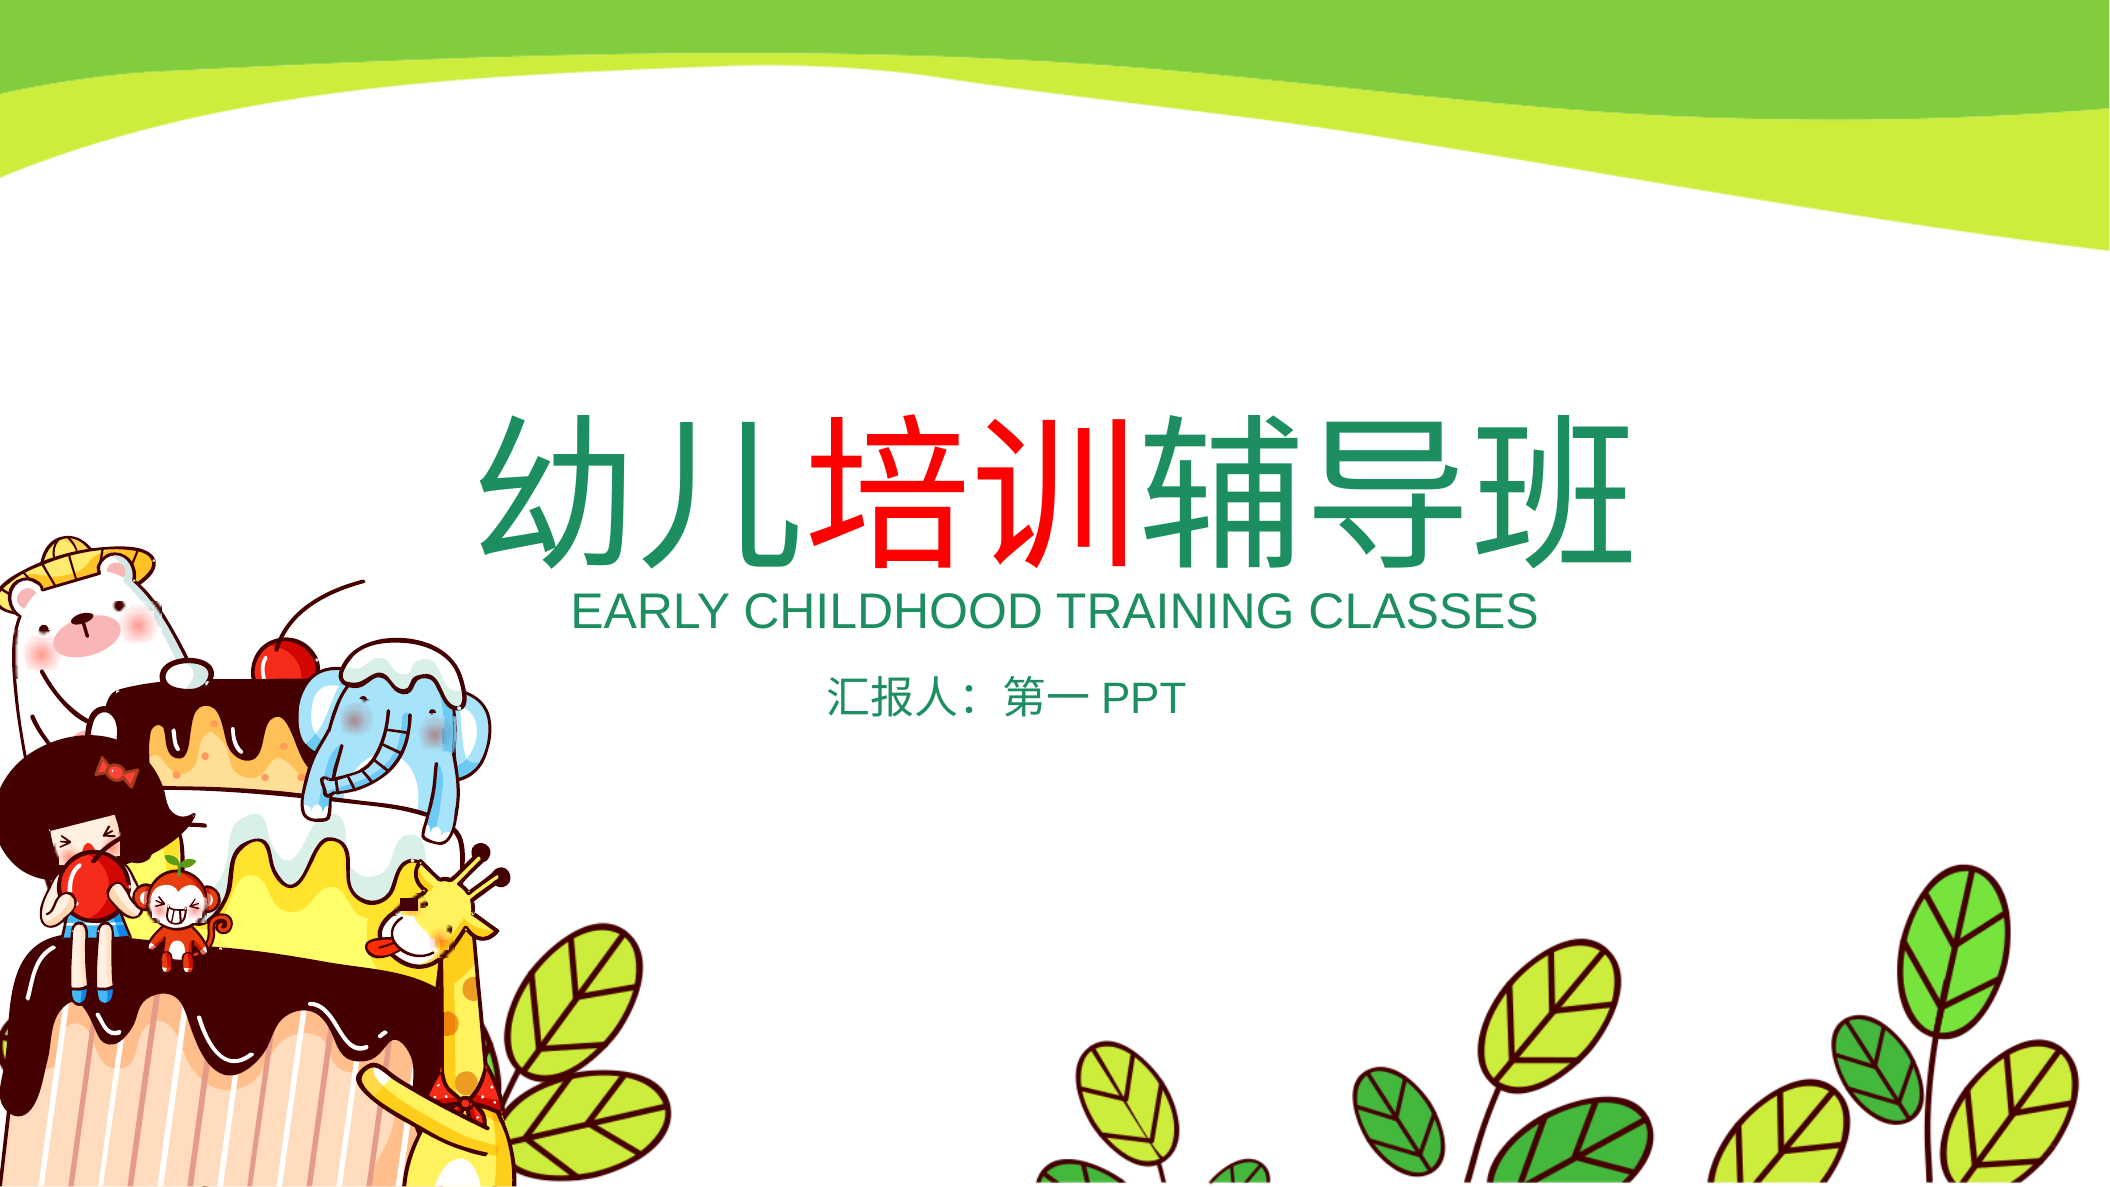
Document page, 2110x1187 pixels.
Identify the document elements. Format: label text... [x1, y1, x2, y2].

text_box 汇报人：第一PPT [783, 646, 1231, 730]
picture [0, 0, 2110, 1187]
text_box 幼儿培训辅导班 [432, 321, 1677, 597]
text_box EARLY CHILDHOOD TRAINING CLASSES [539, 597, 1570, 646]
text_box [0, 532, 518, 1187]
